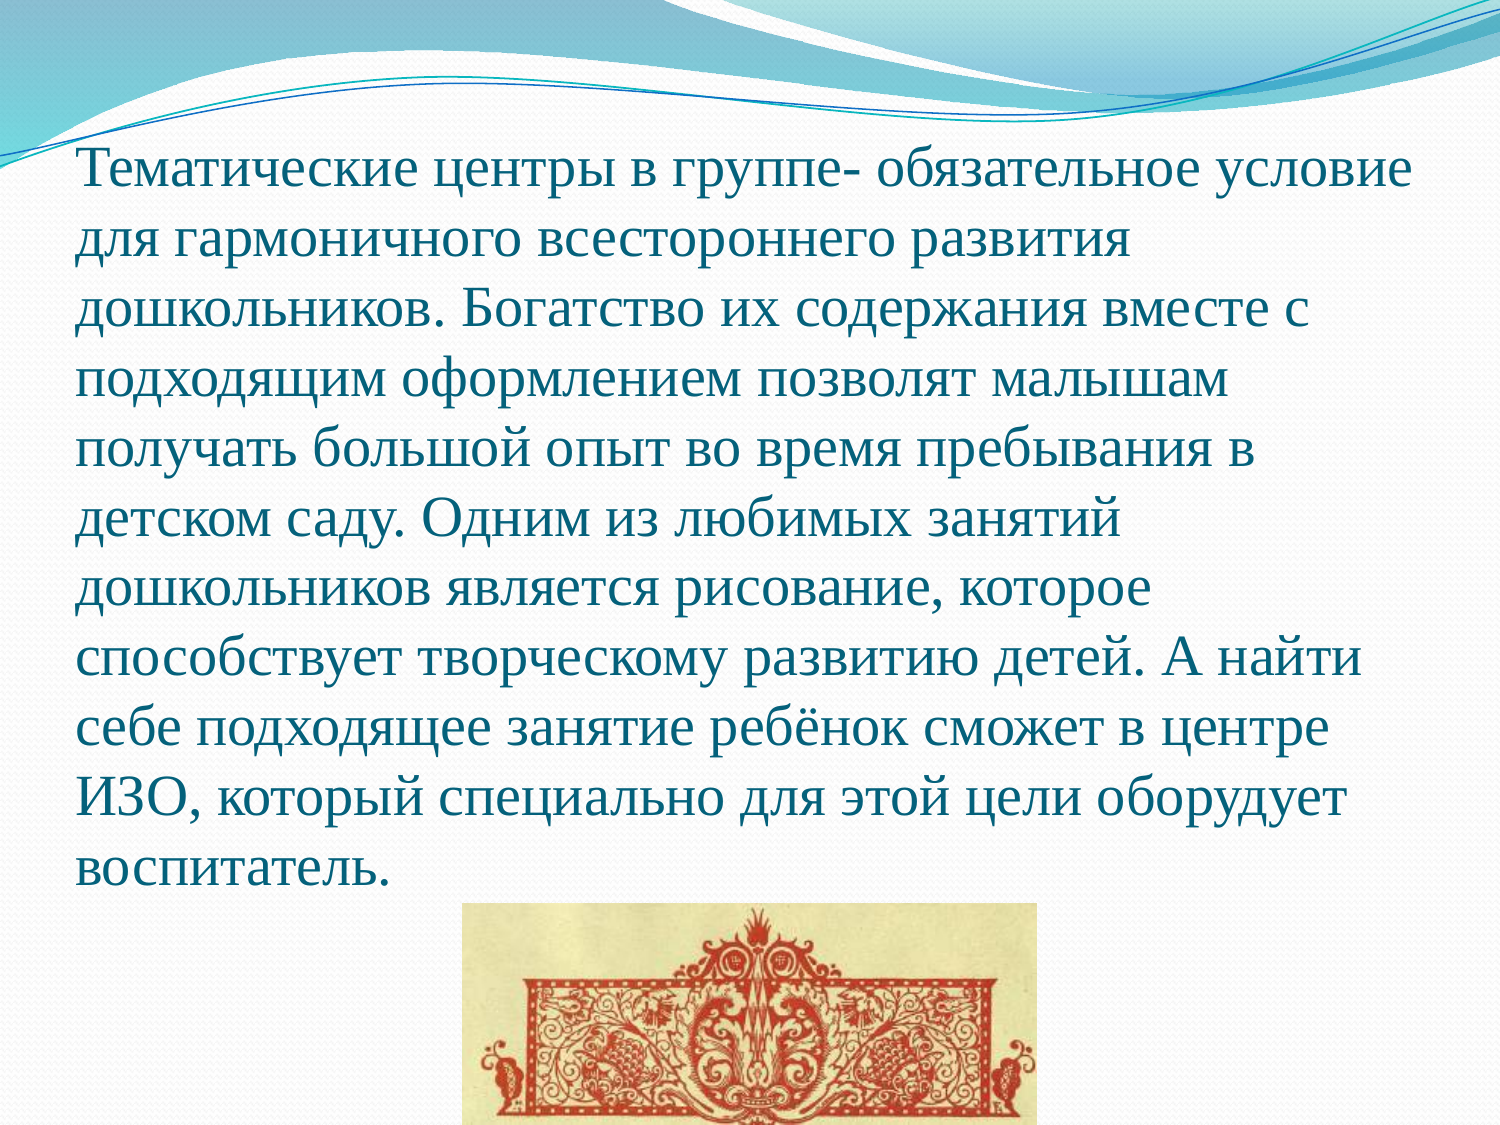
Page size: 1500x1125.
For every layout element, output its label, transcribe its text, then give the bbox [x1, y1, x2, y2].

picture [462, 903, 1037, 1125]
title Тематические центры в группе- обязательное условие для гармоничного всестороннего развития дошкольников. Богатство их содержания вместе с подходящим оформлением позволят малышам получать большой опыт во время пребывания в детском саду. Одним из любимых занятий дошкольников является рисование, которое способствует творческому развитию детей. А найти себе подходящее занятие ребёнок сможет в центре ИЗО, который специально для этой цели оборудует воспитатель. [75, 75, 1425, 897]
